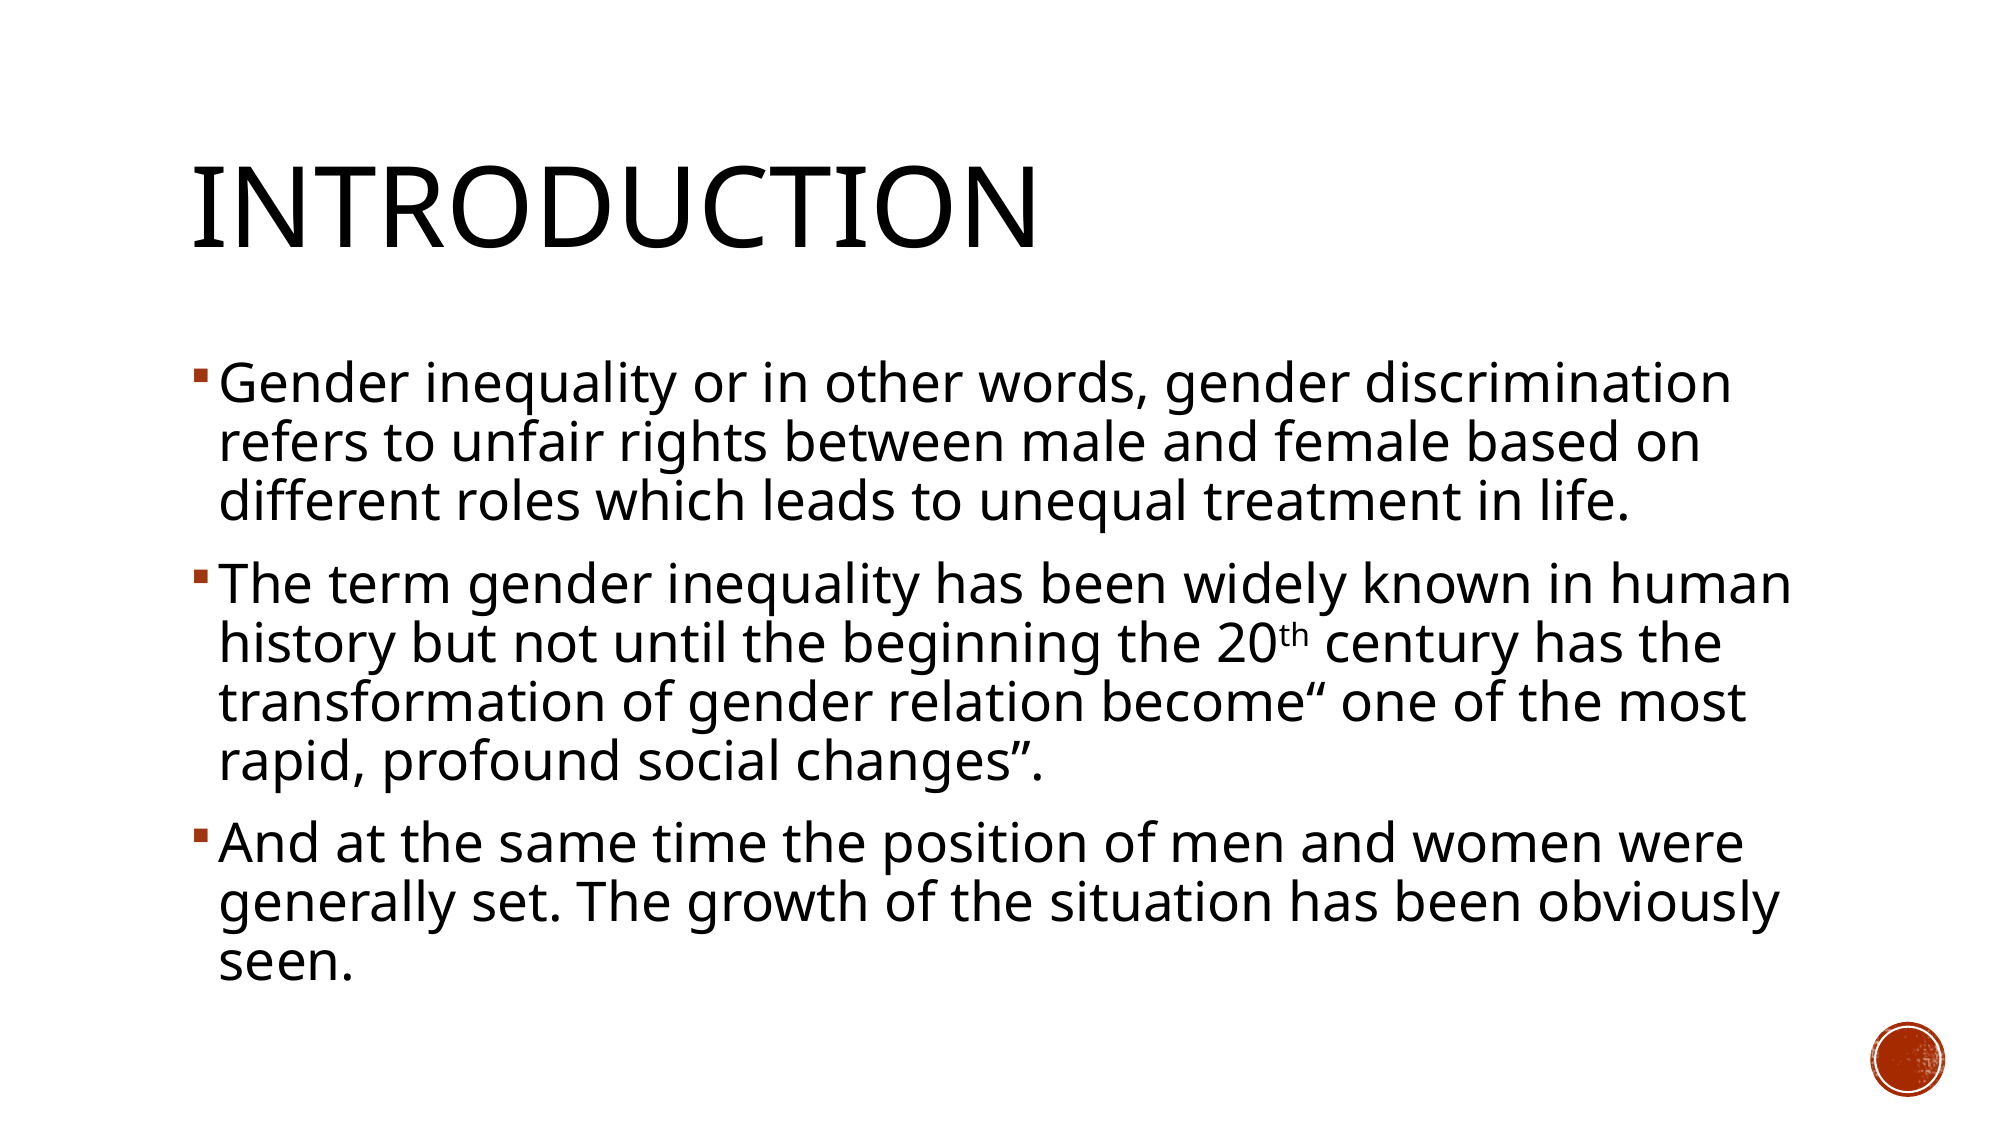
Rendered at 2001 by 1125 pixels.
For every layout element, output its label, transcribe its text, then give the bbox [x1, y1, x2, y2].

title Introduction [175, 79, 1826, 344]
list Gender inequality or in other words, gender discrimination refers to unfair rights between male and female based on different roles which leads to unequal treatment in life. The term gender inequality has been widely known in human history but not until the beginning the 20th century has the transformation of gender relation become“ one of the most rapid, profound social changes”. And at the same time the position of men and women were generally set. The growth of the situation has been obviously seen. [175, 348, 1826, 1013]
